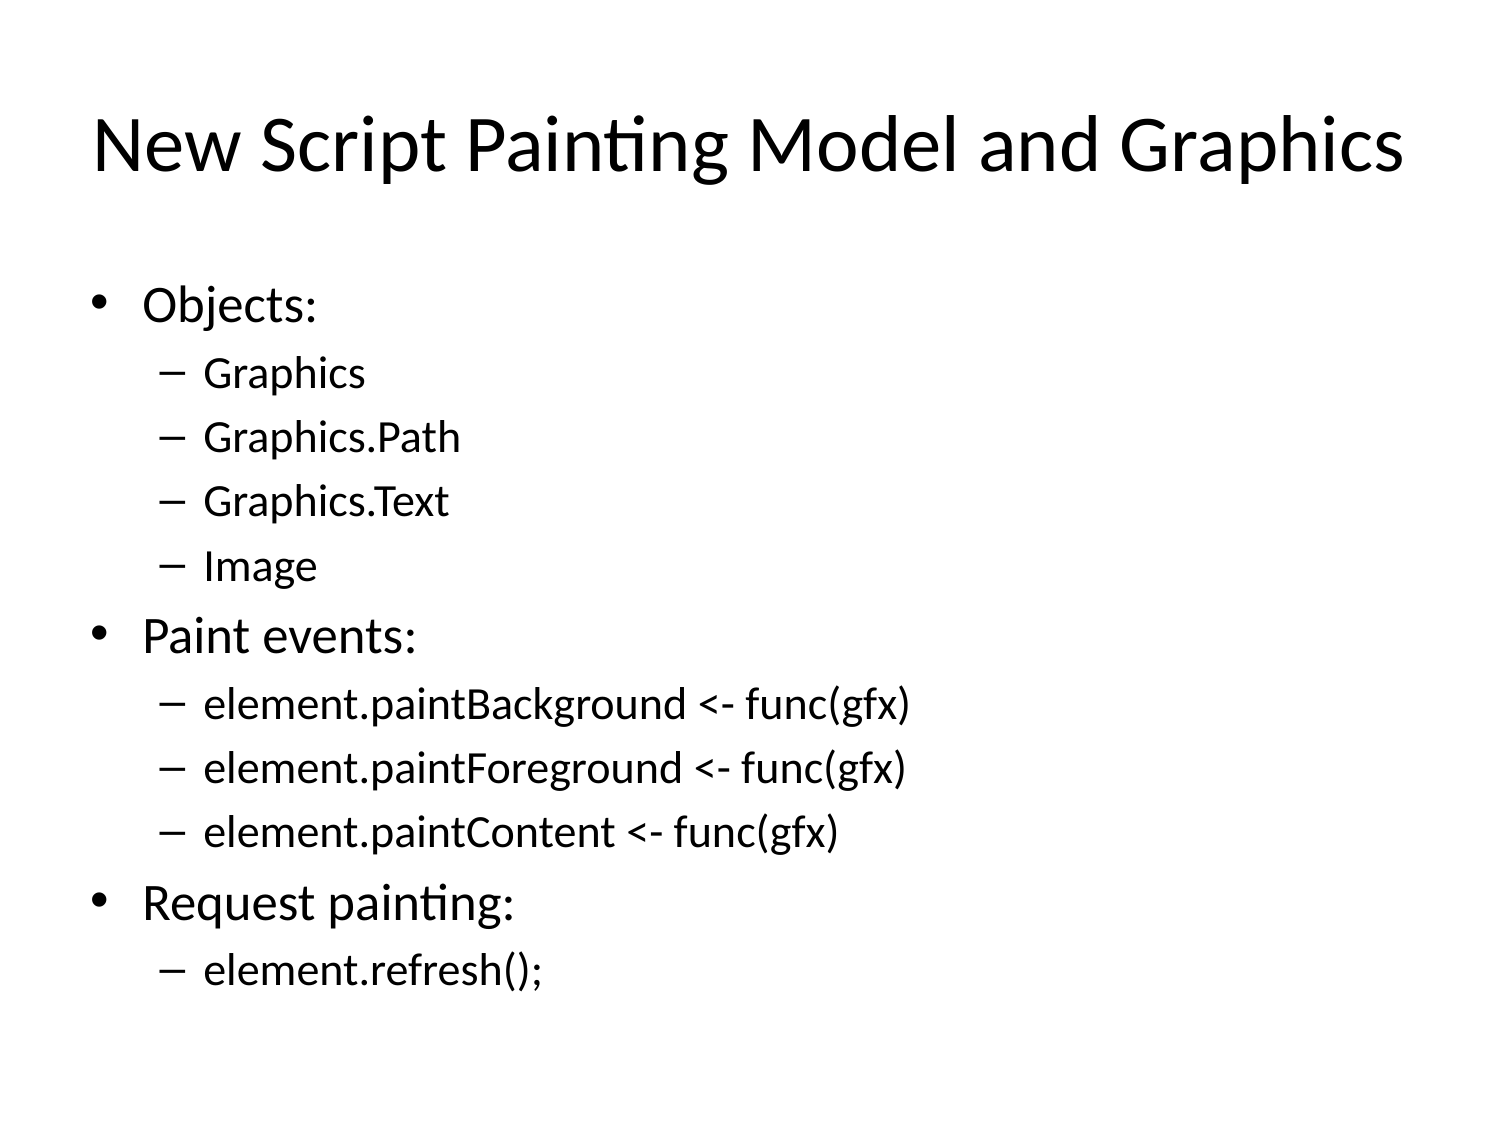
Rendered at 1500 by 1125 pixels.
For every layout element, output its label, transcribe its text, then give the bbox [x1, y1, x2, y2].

list Objects: Graphics Graphics.Path Graphics.Text Image Paint events: element.paintBackground <- func(gfx) element.paintForeground <- func(gfx) element.paintContent <- func(gfx) Request painting: element.refresh(); [75, 262, 1425, 1005]
title New Script Painting Model and Graphics [75, 45, 1425, 233]
